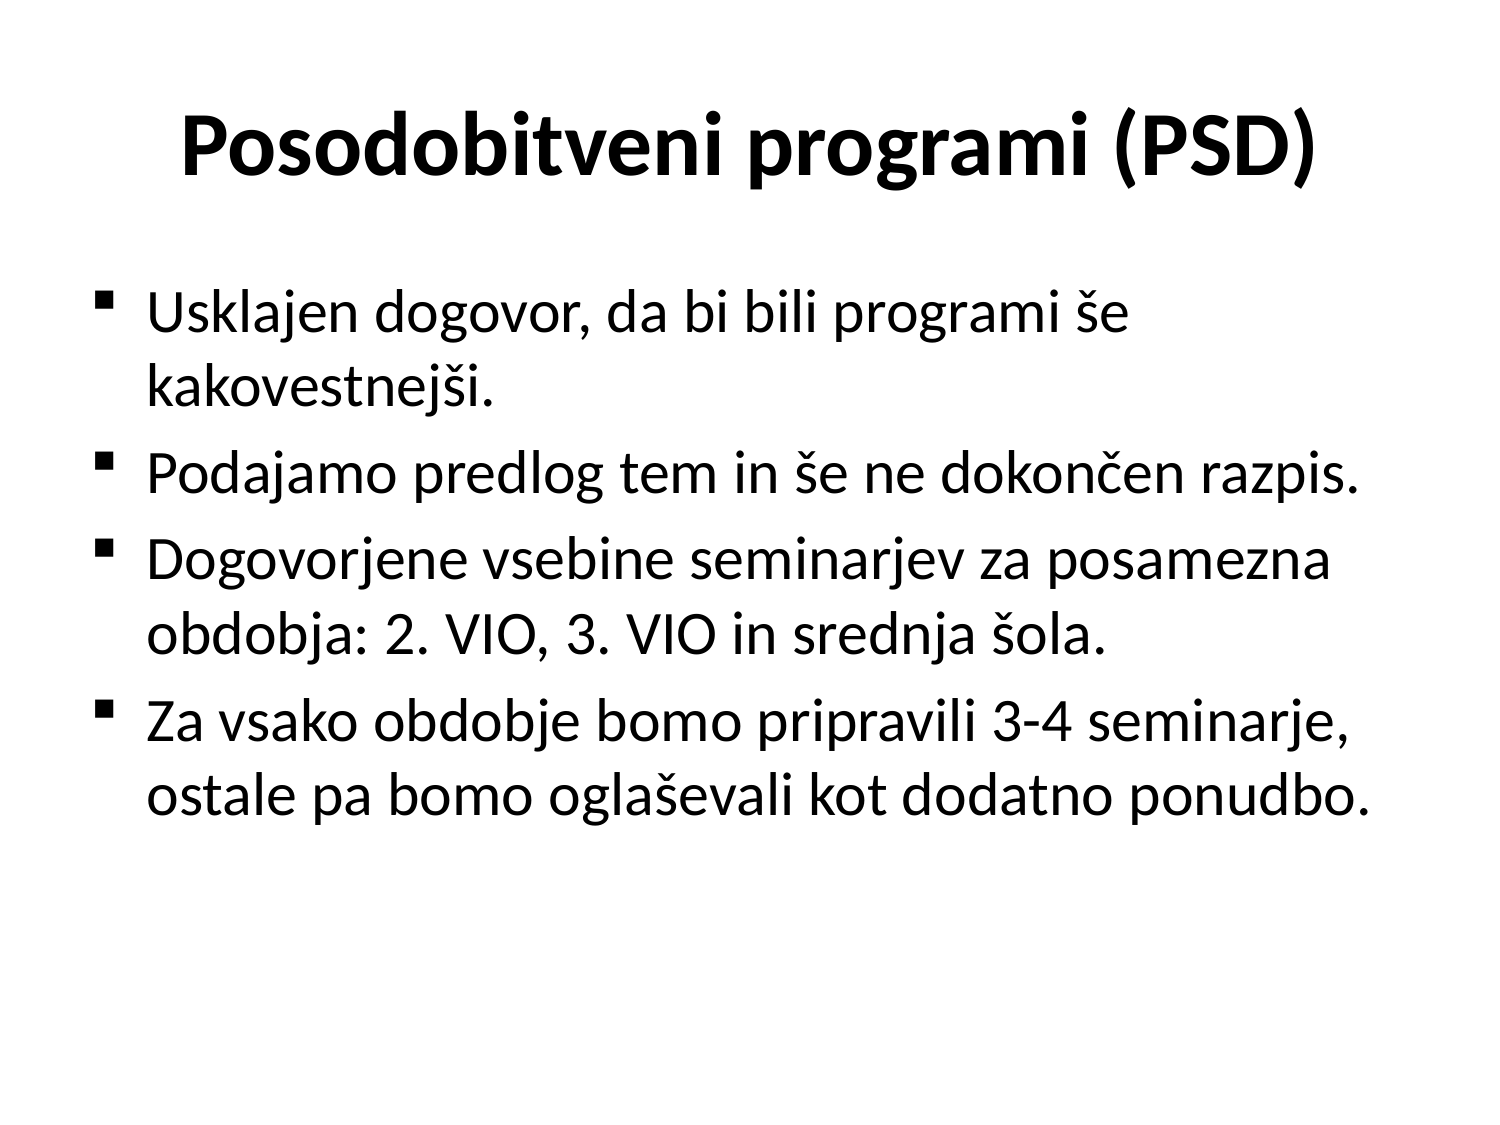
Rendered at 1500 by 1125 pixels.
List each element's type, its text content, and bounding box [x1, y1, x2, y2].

list Usklajen dogovor, da bi bili programi še kakovestnejši. Podajamo predlog tem in še ne dokončen razpis. Dogovorjene vsebine seminarjev za posamezna obdobja: 2. VIO, 3. VIO in srednja šola. Za vsako obdobje bomo pripravili 3-4 seminarje, ostale pa bomo oglaševali kot dodatno ponudbo. [75, 262, 1425, 1005]
title Posodobitveni programi (PSD) [75, 45, 1425, 233]
